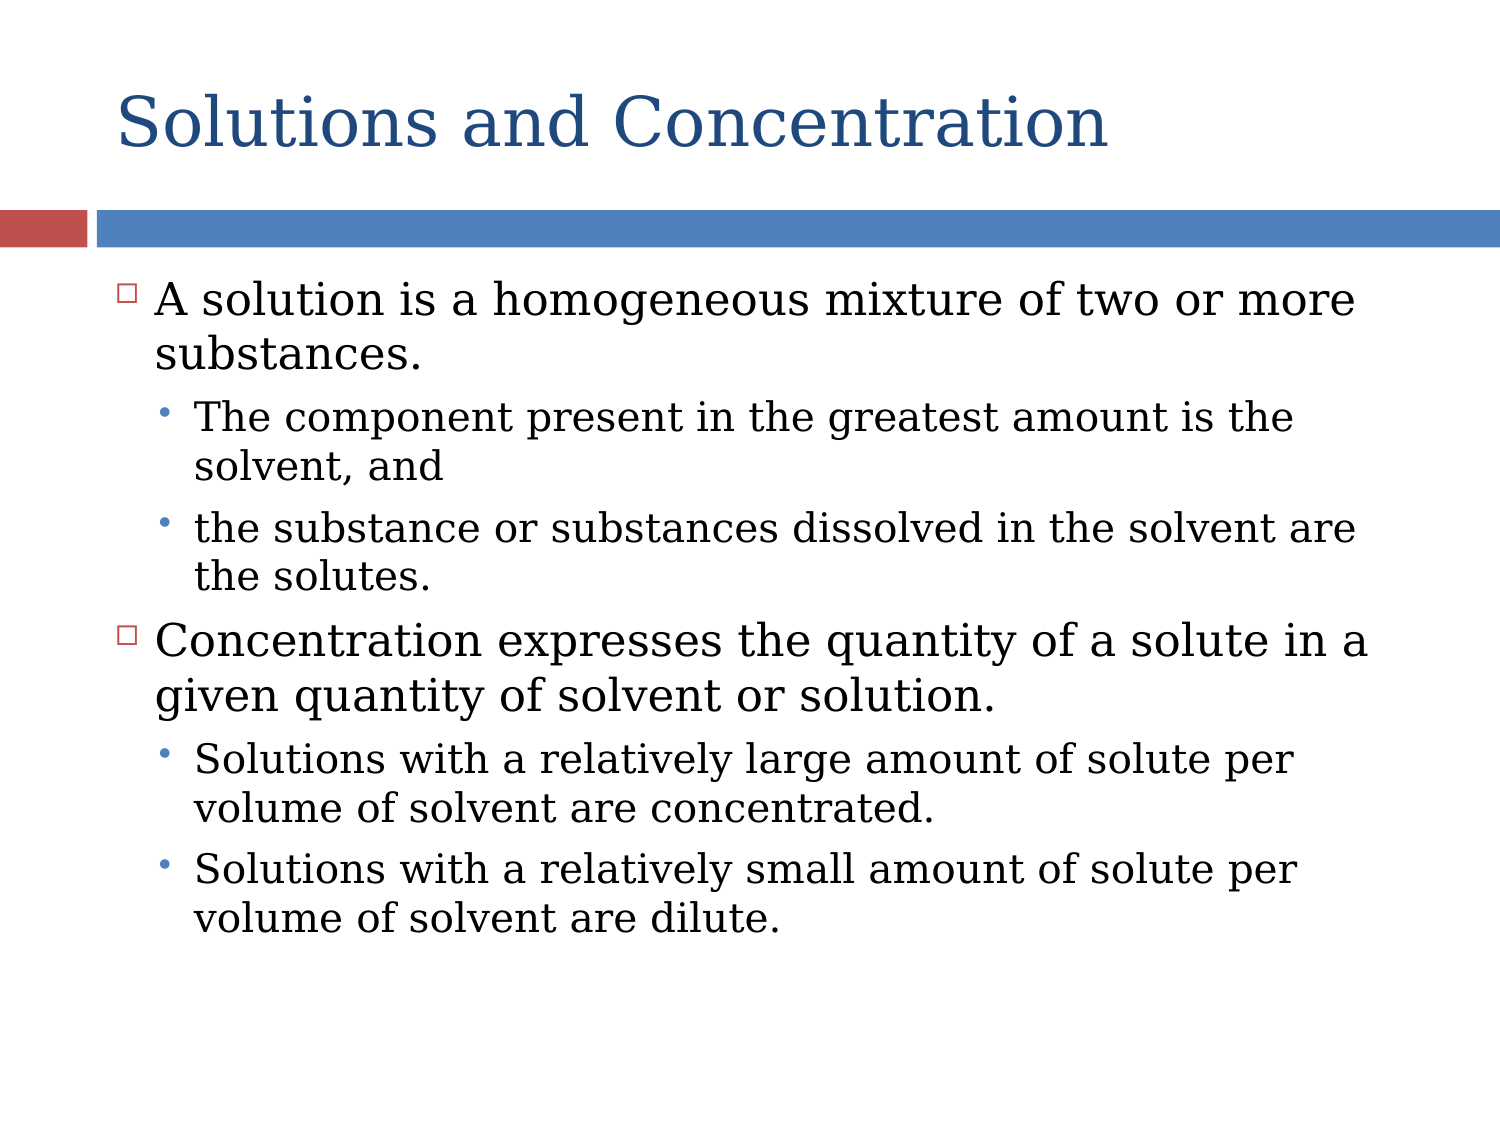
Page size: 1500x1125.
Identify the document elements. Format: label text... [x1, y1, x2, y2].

list A solution is a homogeneous mixture of two or more substances. The component present in the greatest amount is the solvent, and the substance or substances dissolved in the solvent are the solutes. Concentration expresses the quantity of a solute in a given quantity of solvent or solution. Solutions with a relatively large amount of solute per volume of solvent are concentrated. Solutions with a relatively small amount of solute per volume of solvent are dilute. [100, 262, 1438, 1000]
title Solutions and Concentration [100, 37, 1438, 200]
